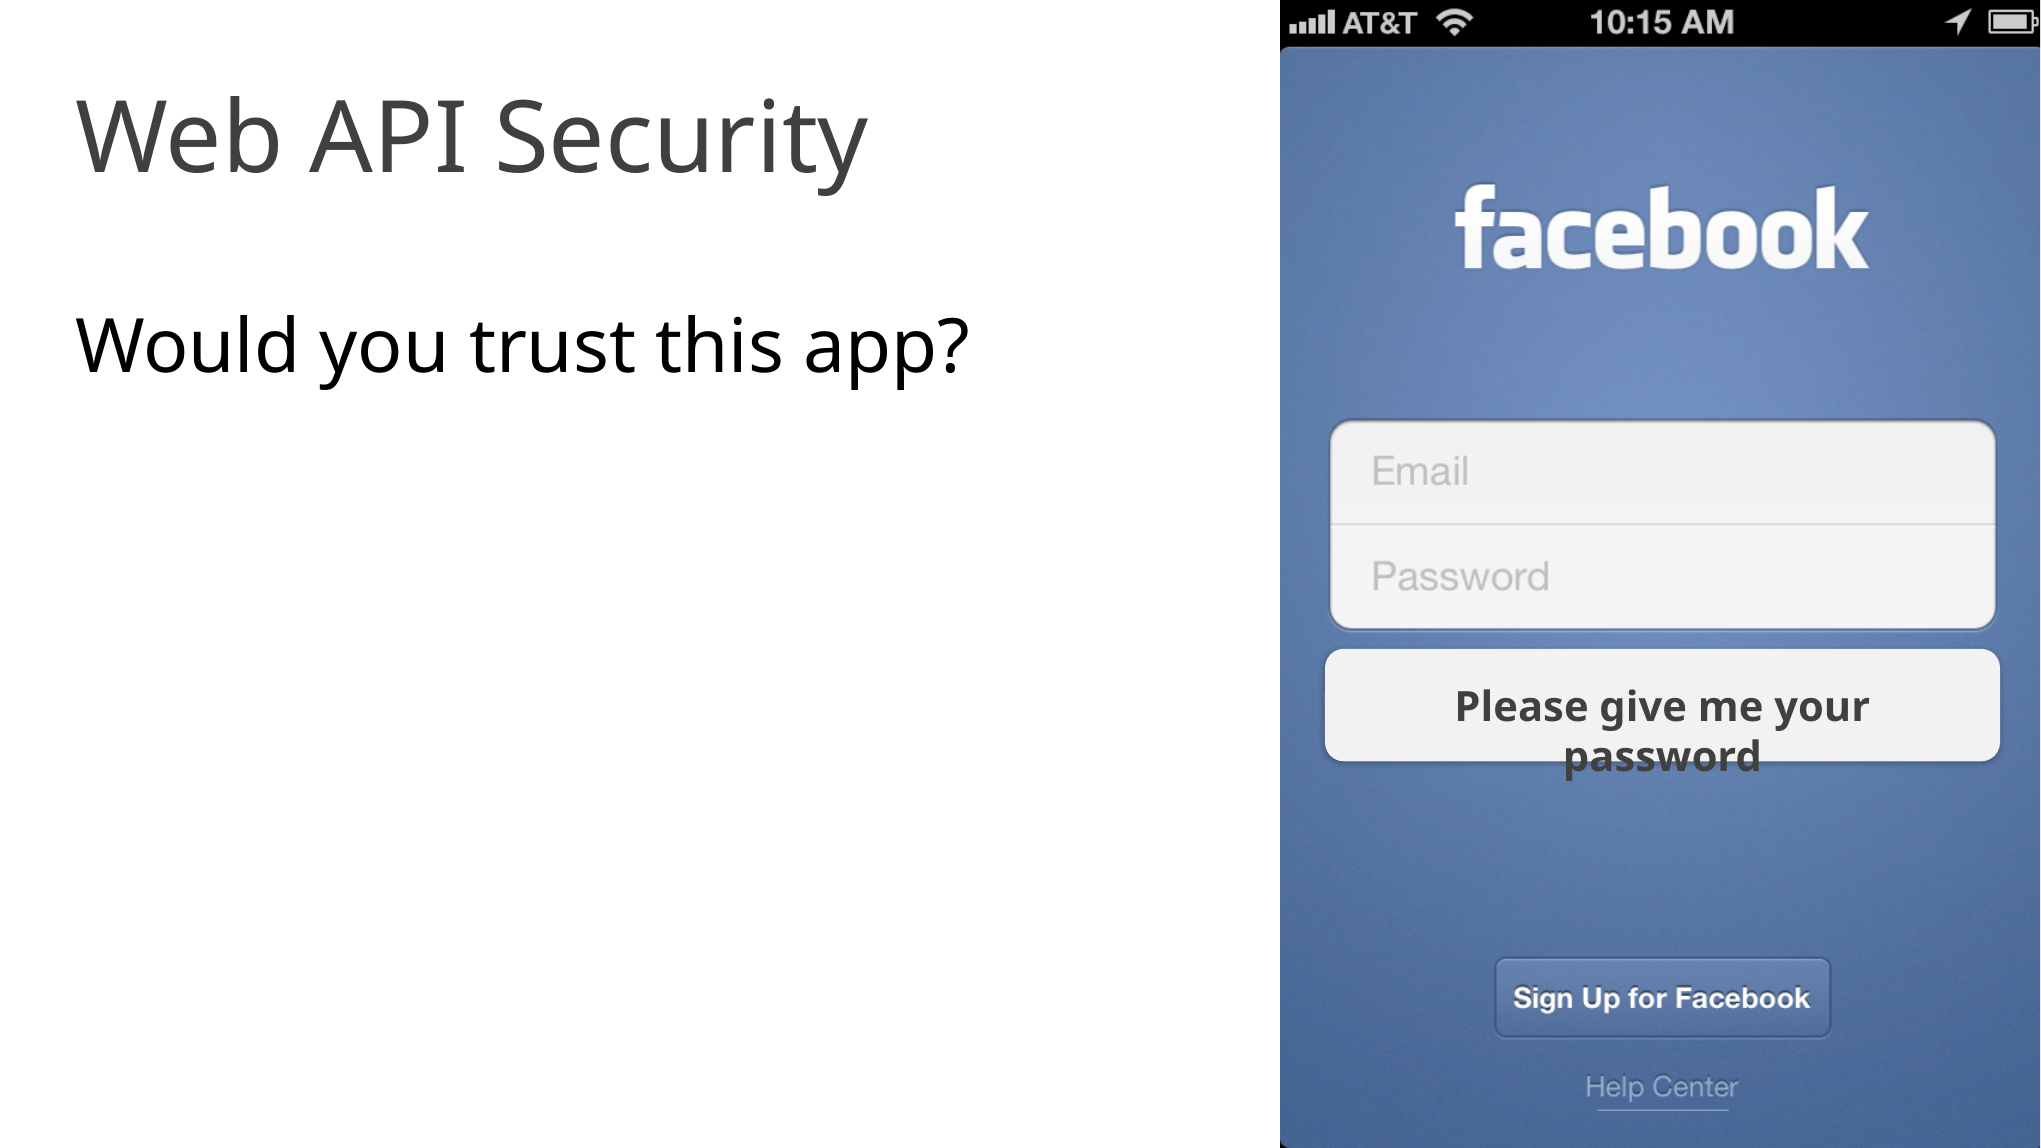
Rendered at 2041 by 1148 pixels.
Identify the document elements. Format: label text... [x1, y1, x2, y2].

title Web API Security [45, 48, 1274, 199]
list Would you trust this app? [45, 273, 1274, 1099]
picture [1279, 0, 2041, 1148]
